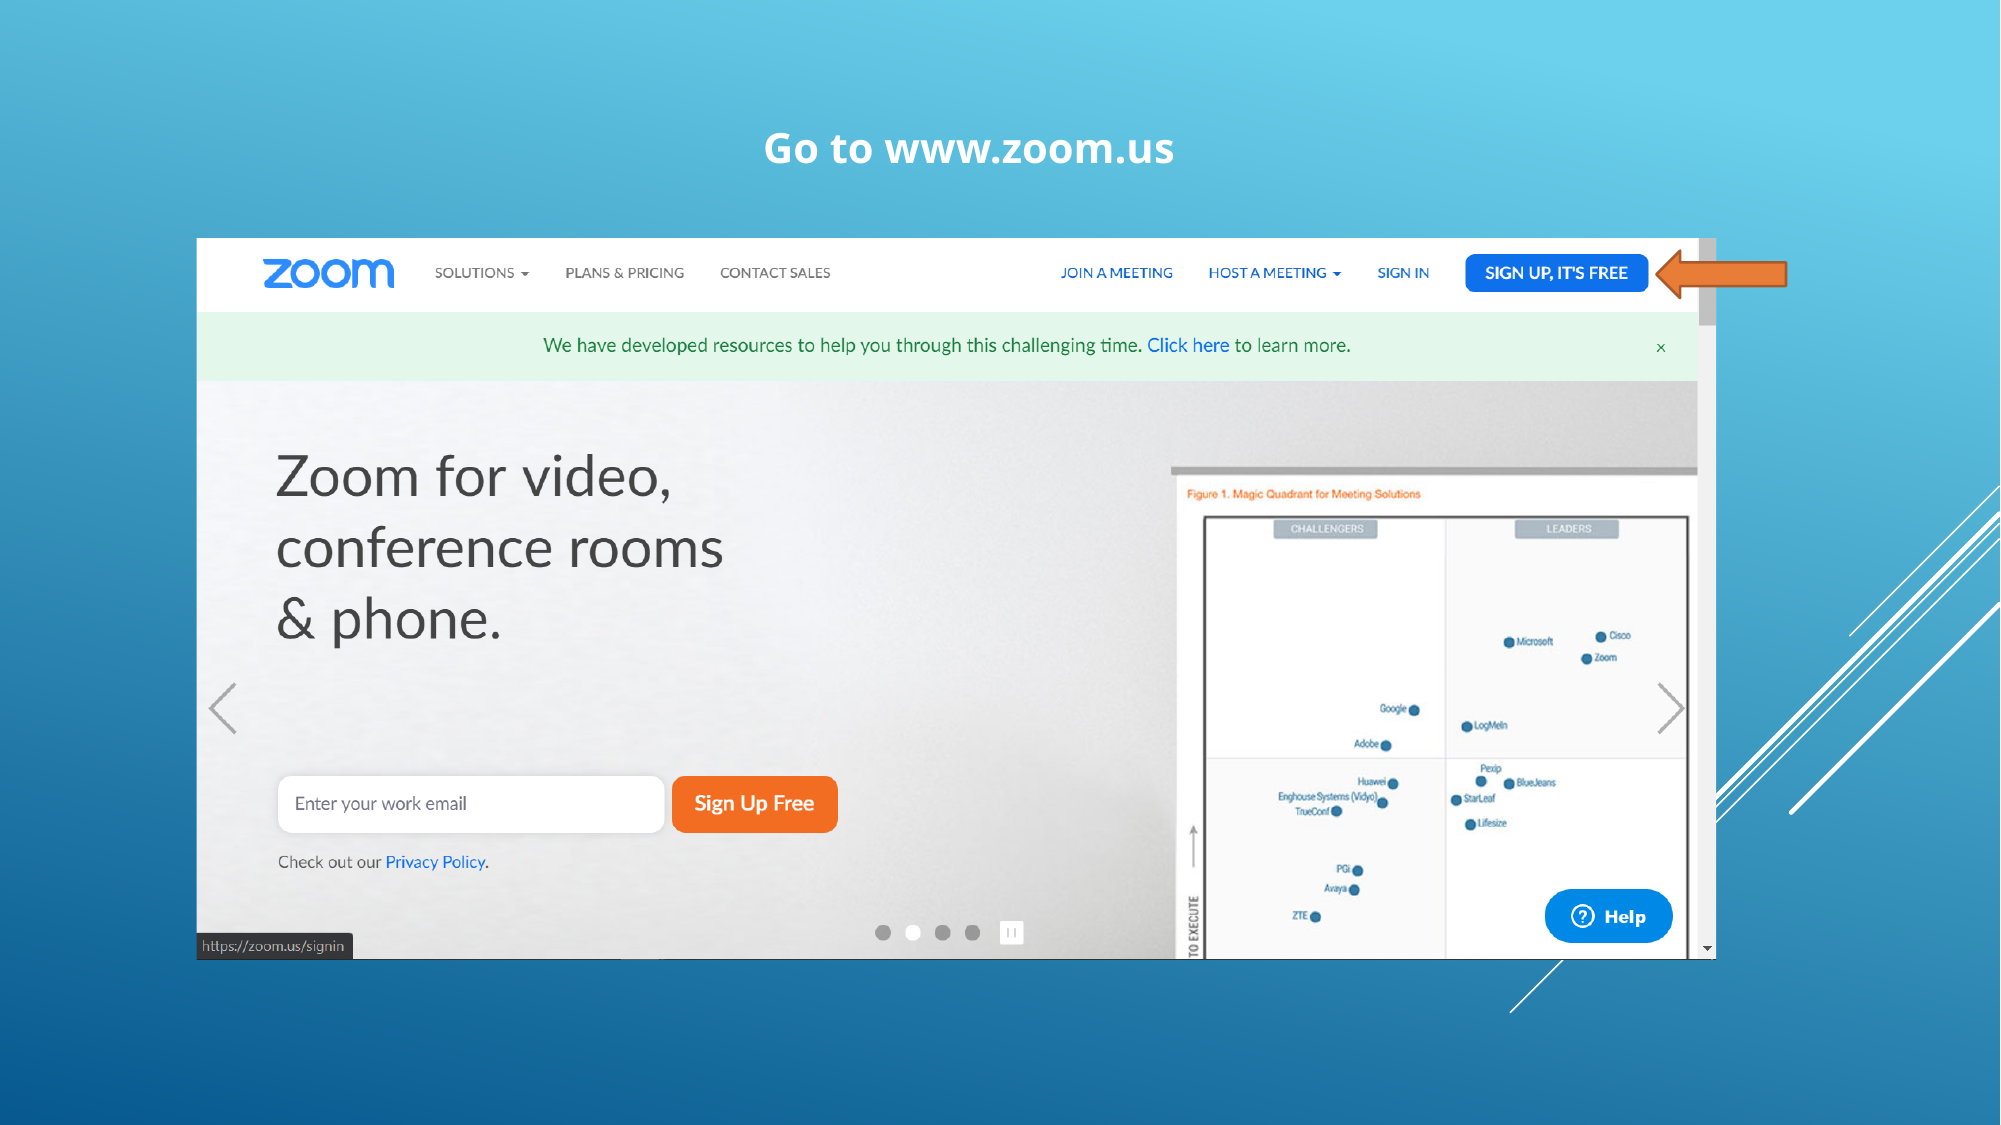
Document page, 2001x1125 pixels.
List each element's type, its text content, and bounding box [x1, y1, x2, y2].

text_box [1717, 261, 1788, 288]
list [196, 238, 1717, 960]
text_box Go to www.zoom.us [748, 114, 1252, 180]
